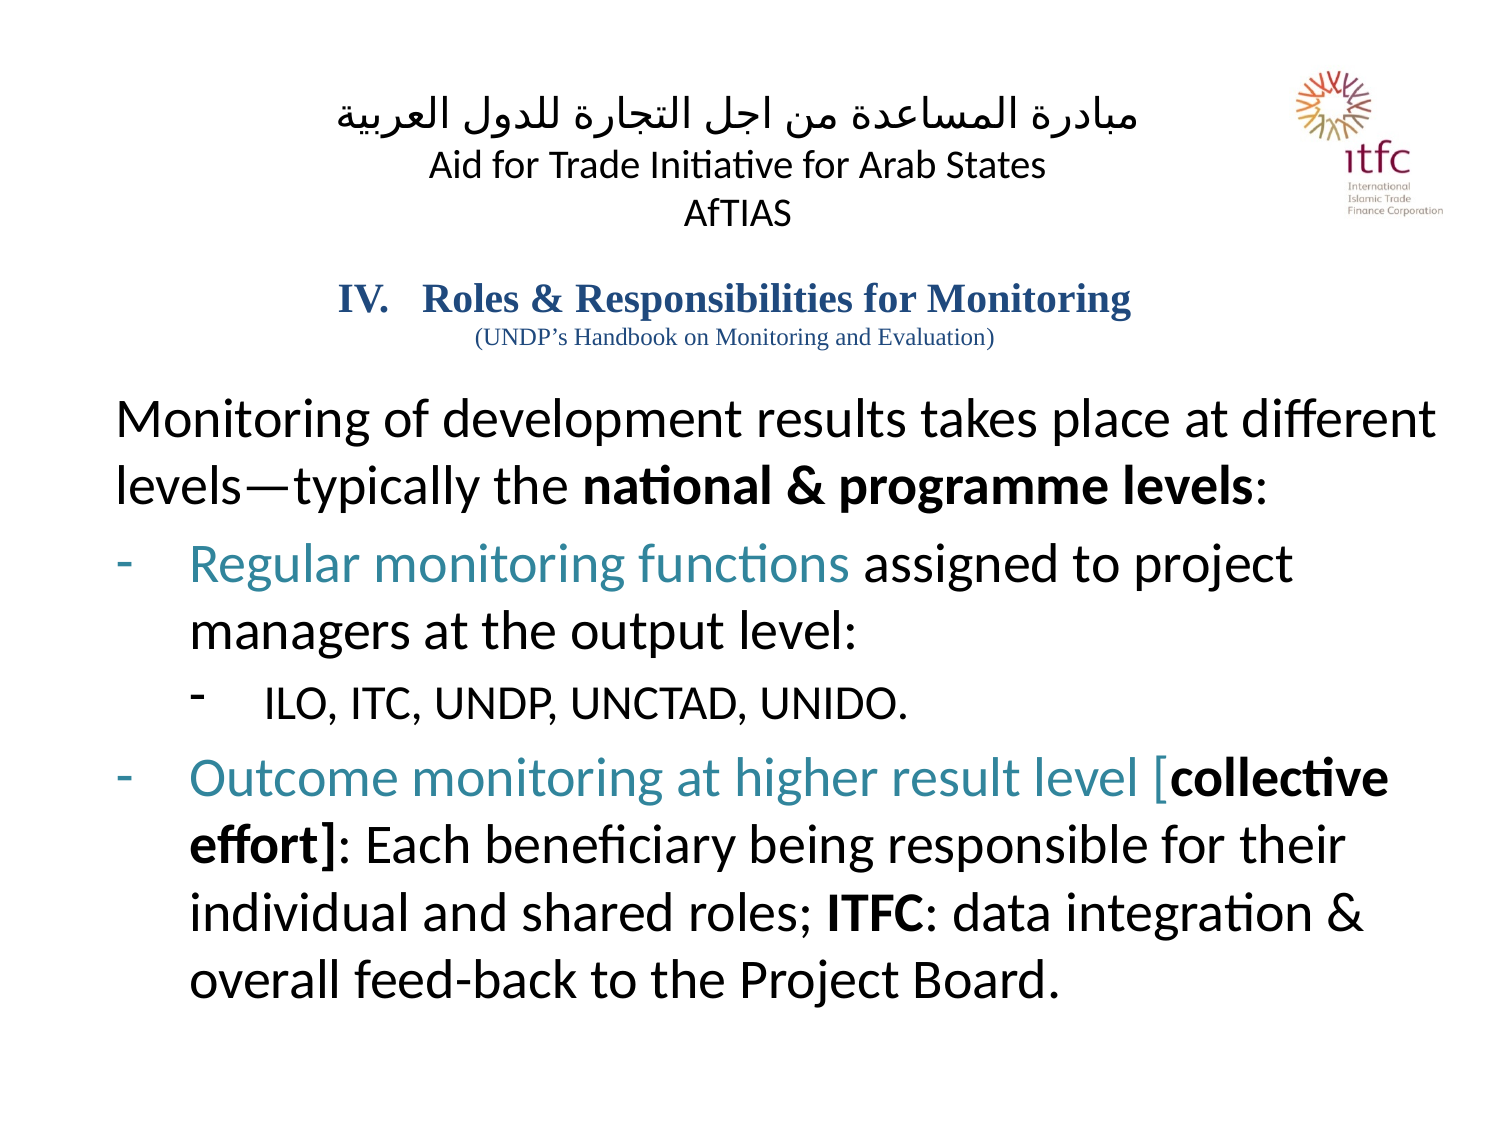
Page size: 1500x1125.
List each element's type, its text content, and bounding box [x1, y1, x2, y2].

text_box Roles & Responsibilities for Monitoring (UNDP’s Handbook on Monitoring and Evaluation) [180, 263, 1290, 326]
title مبادرة المساعدة من اجل التجارة للدول العربية Aid for Trade Initiative for Arab States AfTIAS [123, 78, 1353, 244]
subtitle Monitoring of development results takes place at different levels—typically the national & programme levels: Regular monitoring functions assigned to project managers at the output level: ILO, ITC, UNDP, UNCTAD, UNIDO. Outcome monitoring at higher result level [collective effort]: Each beneficiary being responsible for their individual and shared roles; ITFC: data integration & overall feed-back to the Project Board. [100, 373, 1459, 1071]
picture [1289, 54, 1449, 229]
